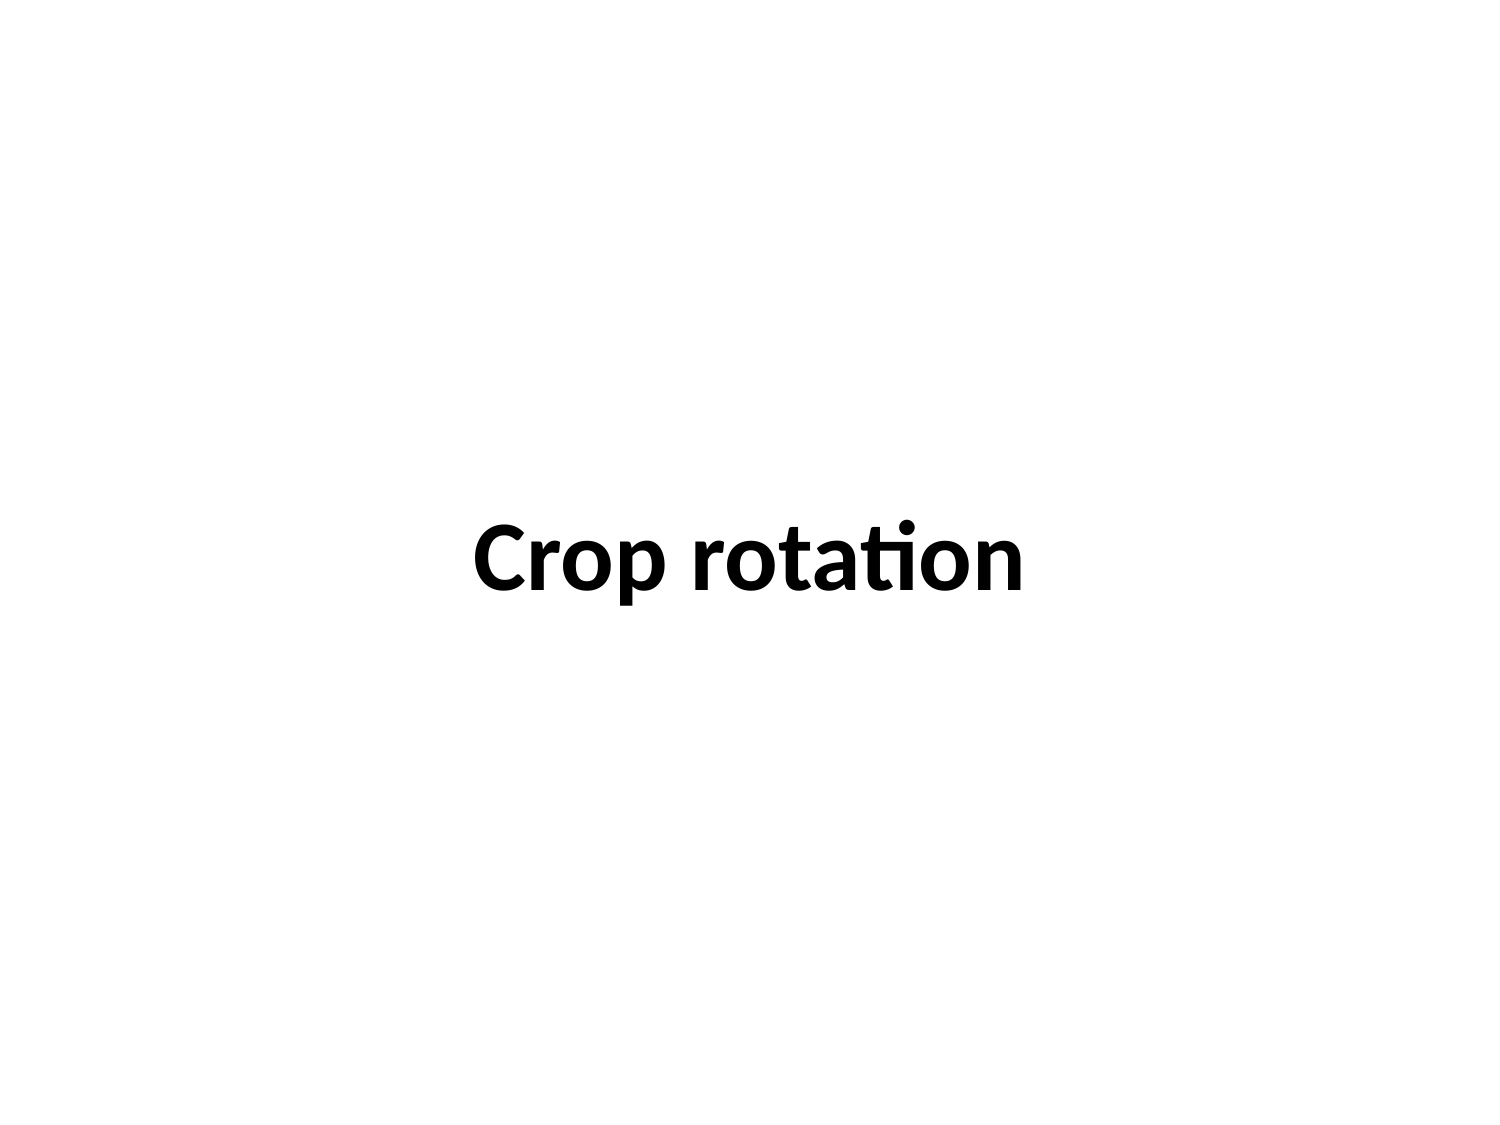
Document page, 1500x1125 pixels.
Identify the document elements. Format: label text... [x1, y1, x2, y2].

text_box Crop rotation [112, 483, 1388, 642]
